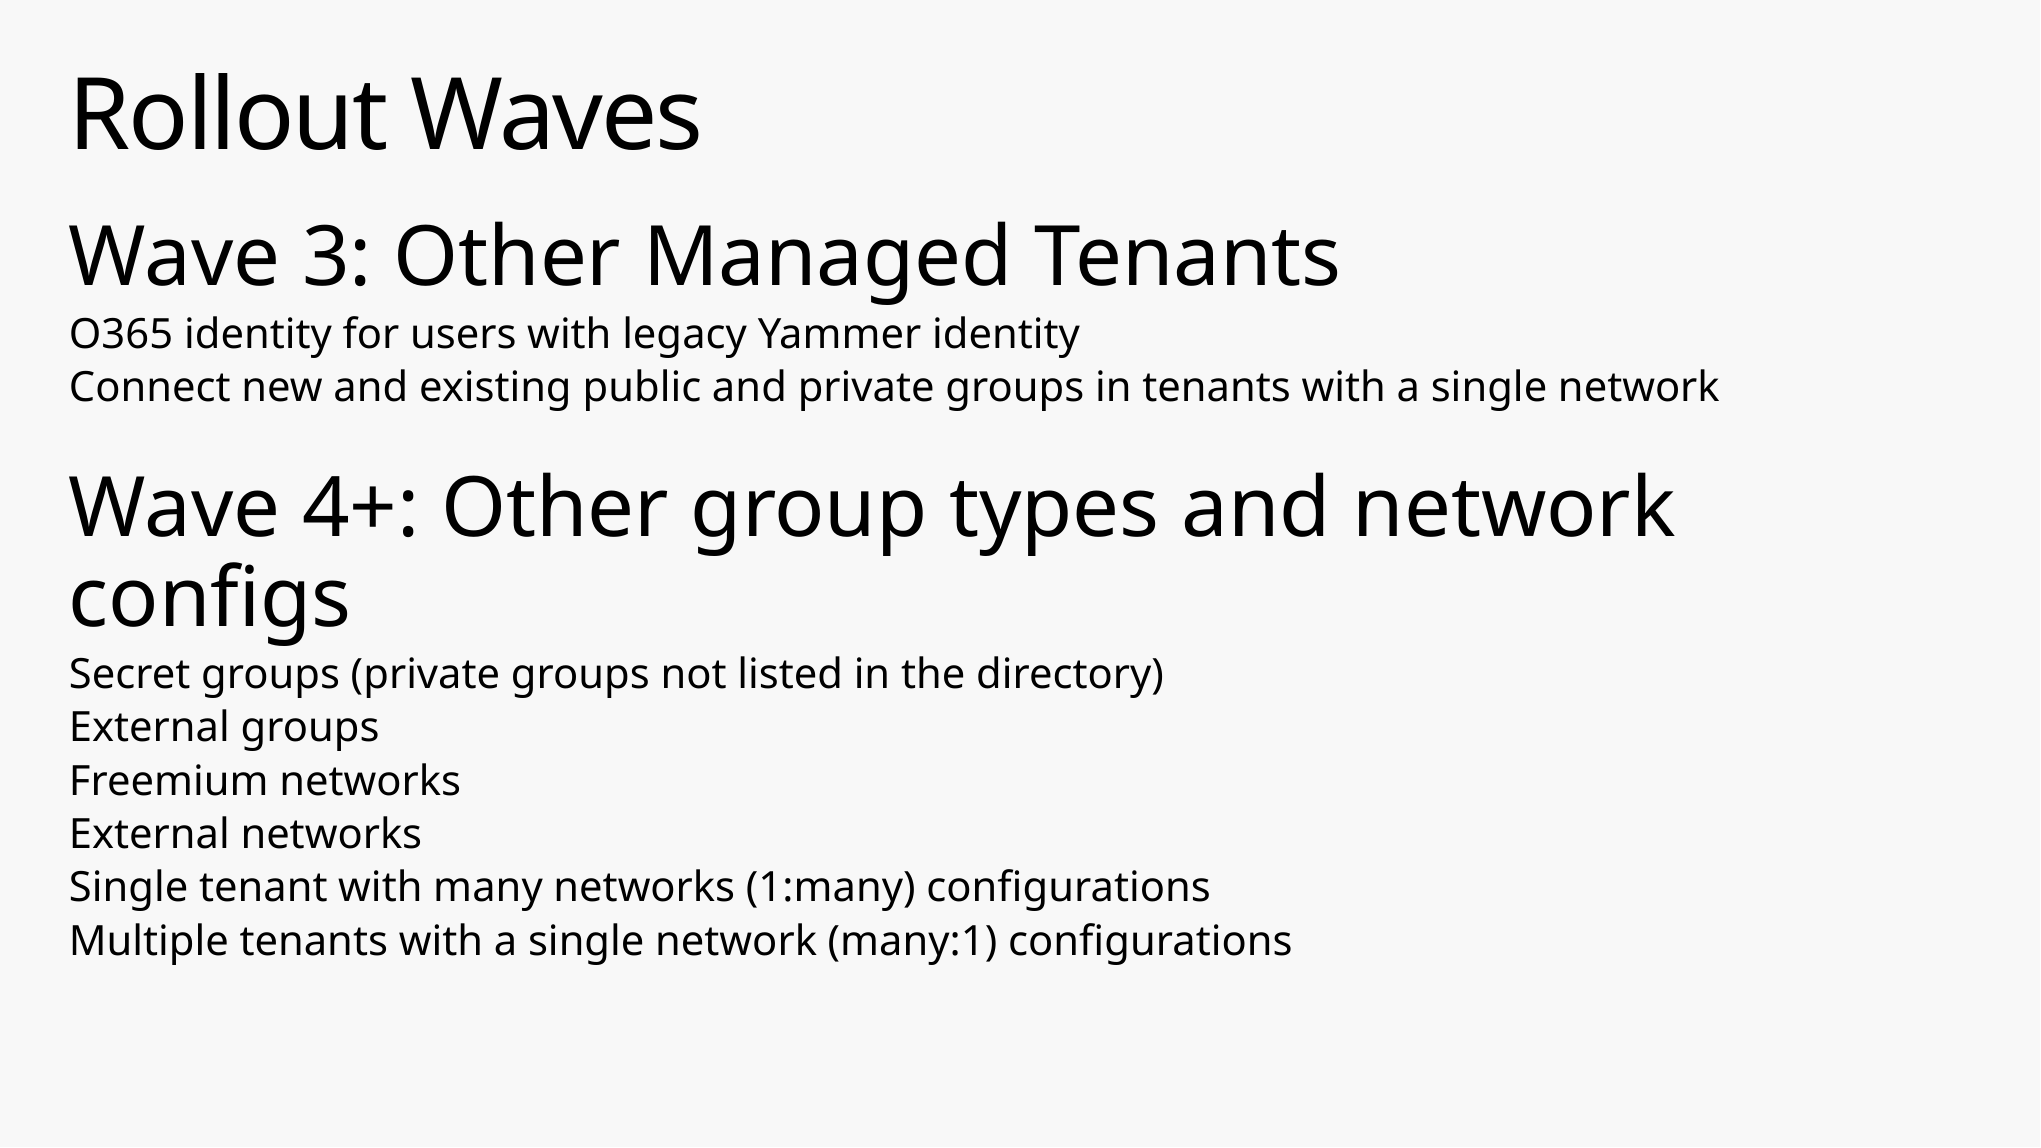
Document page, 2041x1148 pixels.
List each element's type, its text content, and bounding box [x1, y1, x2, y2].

title Rollout Waves [45, 48, 1996, 198]
list Wave 3: Other Managed Tenants O365 identity for users with legacy Yammer identity Connect new and existing public and private groups in tenants with a single network Wave 4+: Other group types and network configs Secret groups (private groups not listed in the directory) External groups Freemium networks External networks Single tenant with many networks (1:many) configurations Multiple tenants with a single network (many:1) configurations [45, 198, 1996, 970]
